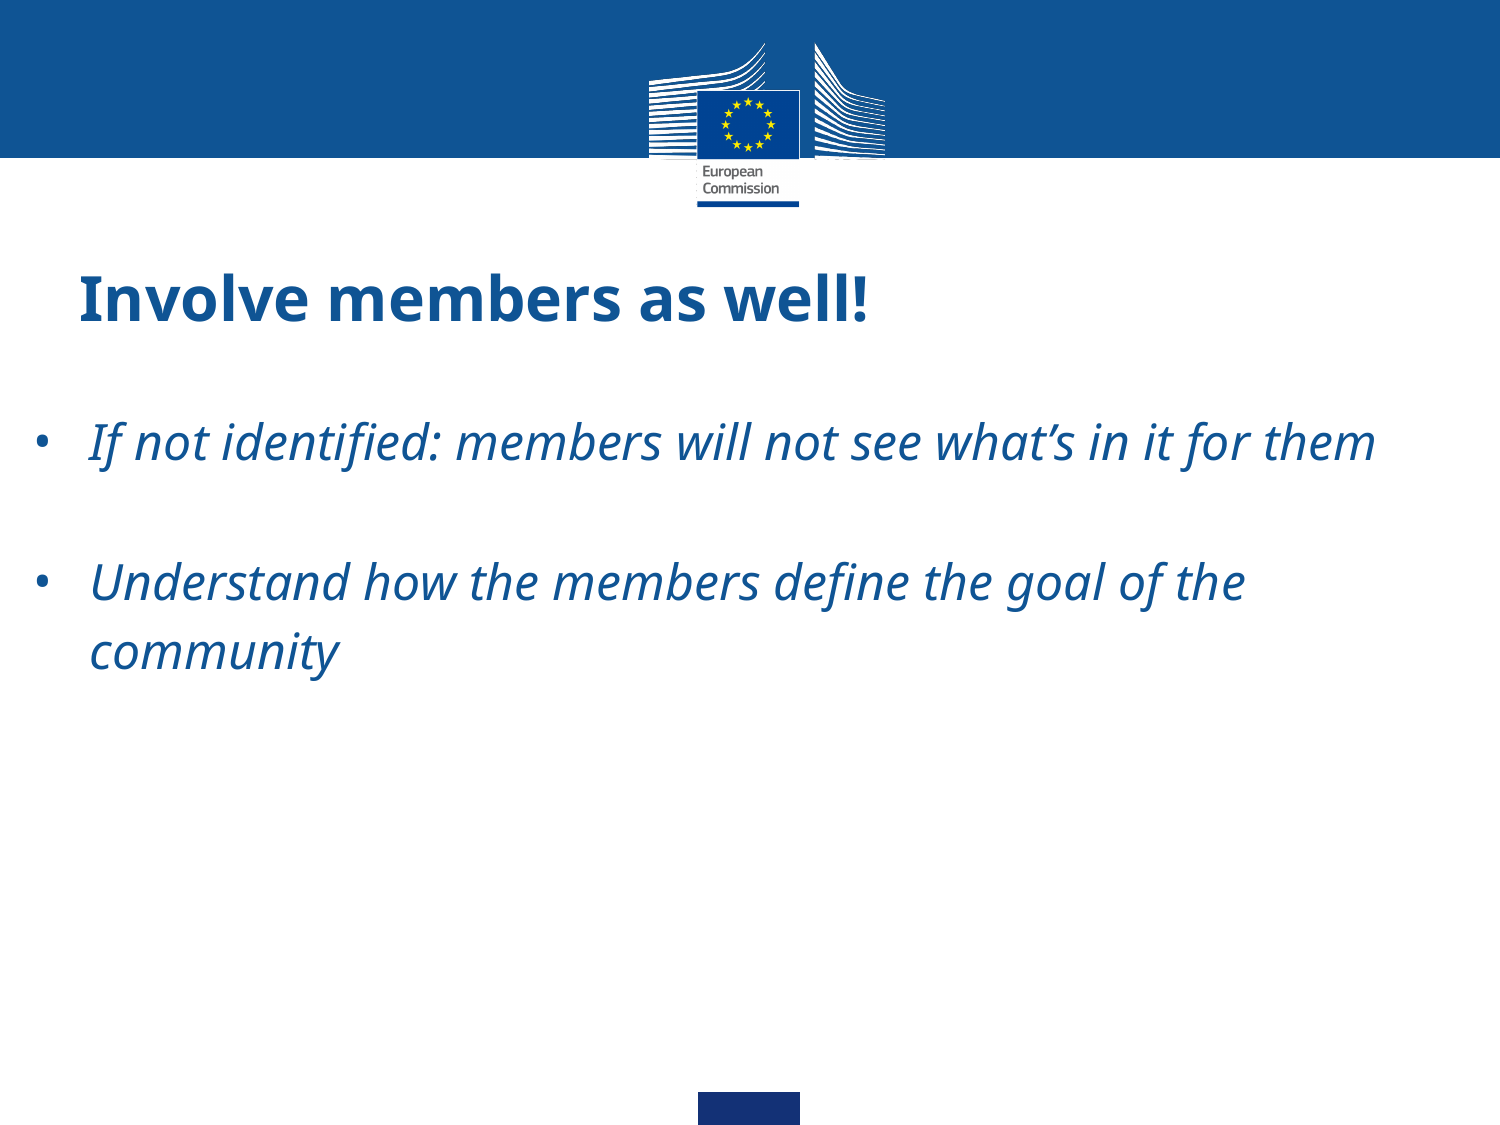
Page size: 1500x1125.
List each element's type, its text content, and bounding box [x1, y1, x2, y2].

picture [649, 42, 885, 208]
list If not identified: members will not see what’s in it for them Understand how the members define the goal of the community [18, 393, 1462, 1008]
title Involve members as well! [64, 219, 1415, 374]
